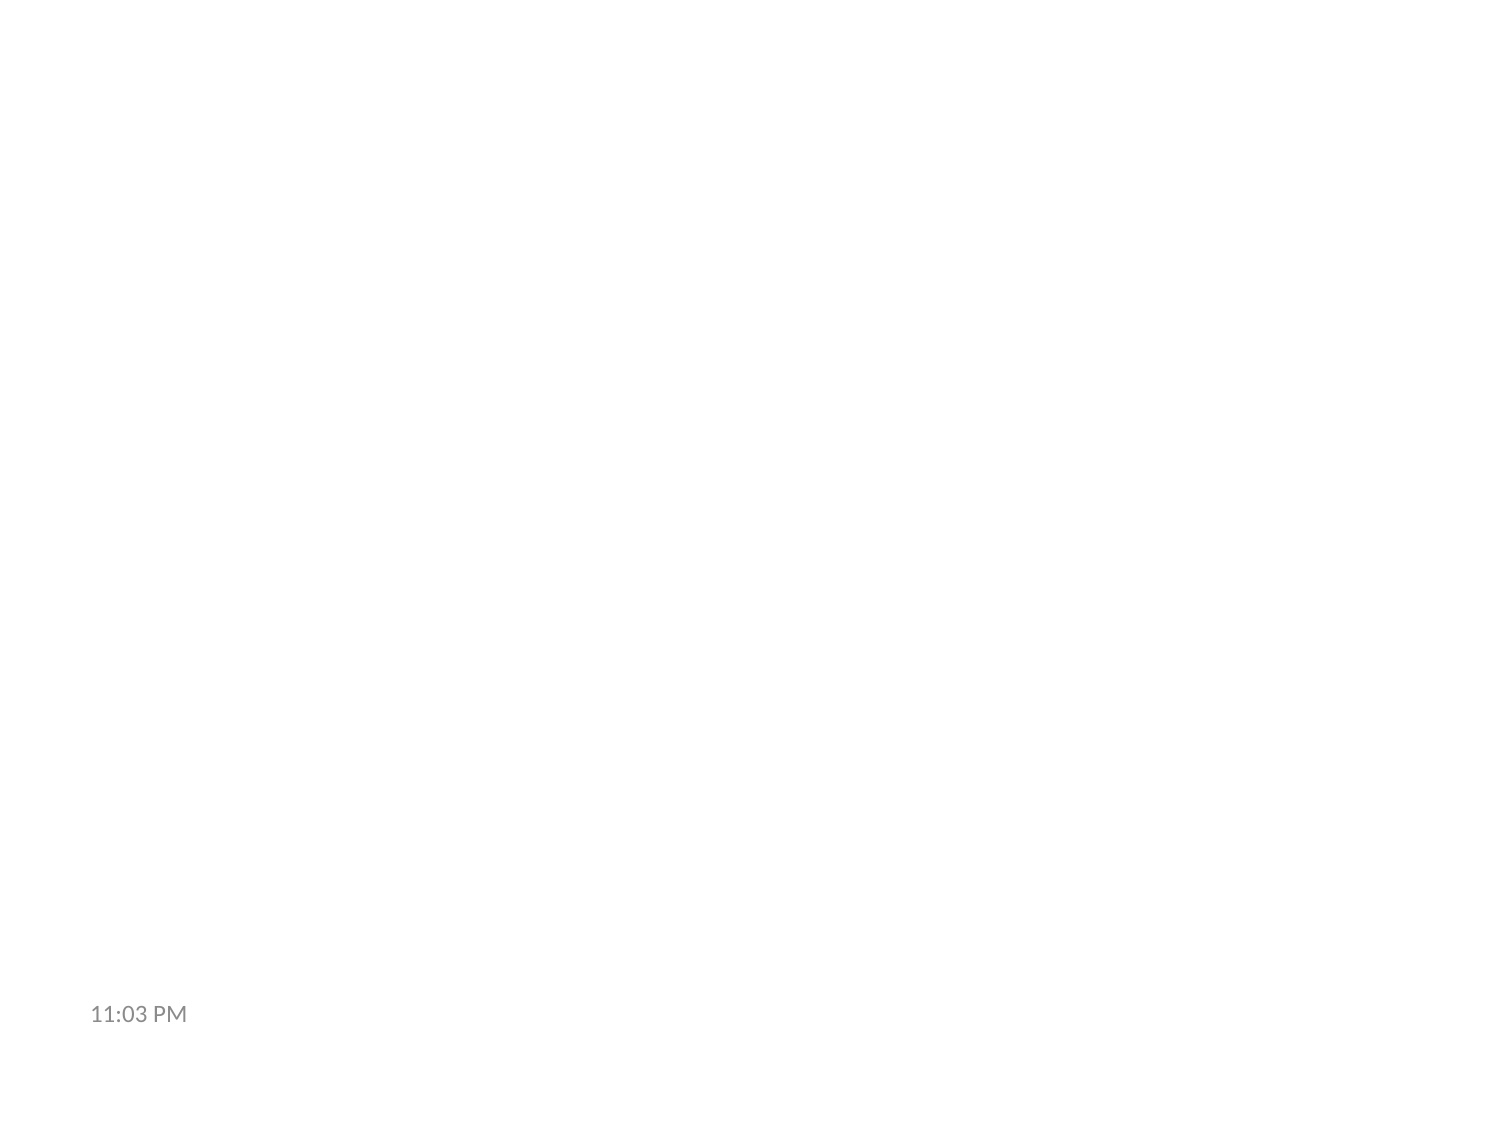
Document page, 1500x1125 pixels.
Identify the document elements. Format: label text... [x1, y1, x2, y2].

text_box 3:35 PM [75, 982, 425, 1043]
